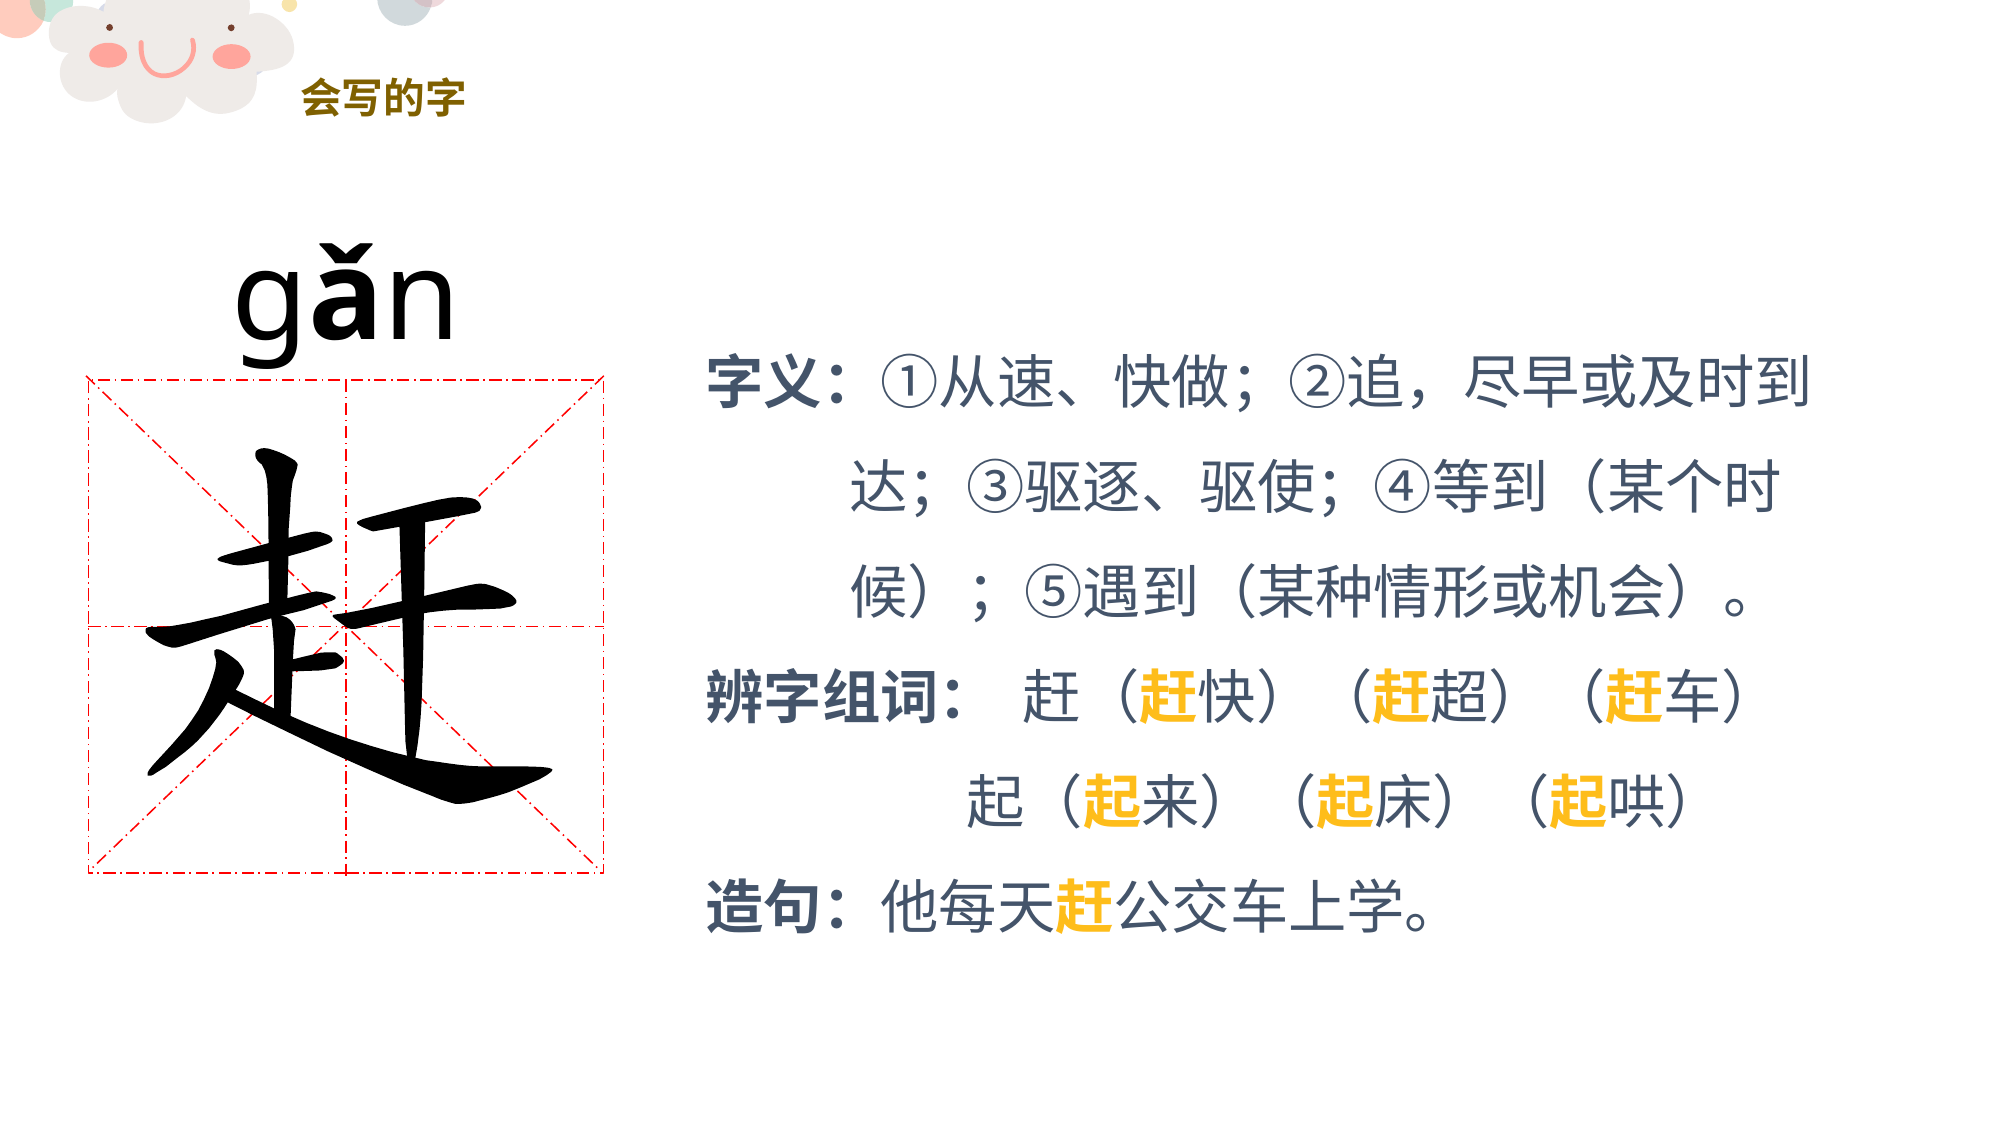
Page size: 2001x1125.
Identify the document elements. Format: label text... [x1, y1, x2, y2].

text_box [85, 331, 604, 880]
text_box 会写的字 [455, 64, 674, 130]
text_box 字义：①从速、快做；②追，尽早或及时到 达；③驱逐、驱使；④等到（某个时 候）；⑤遇到（某种情形或机会）。 辨字组词： 赶（赶快）（赶超）（赶车） 起（起来）（起床）（起哄） 造句：他每天赶公交车上学。 [691, 303, 1873, 948]
picture [0, 0, 455, 131]
text_box gǎn [216, 207, 476, 331]
